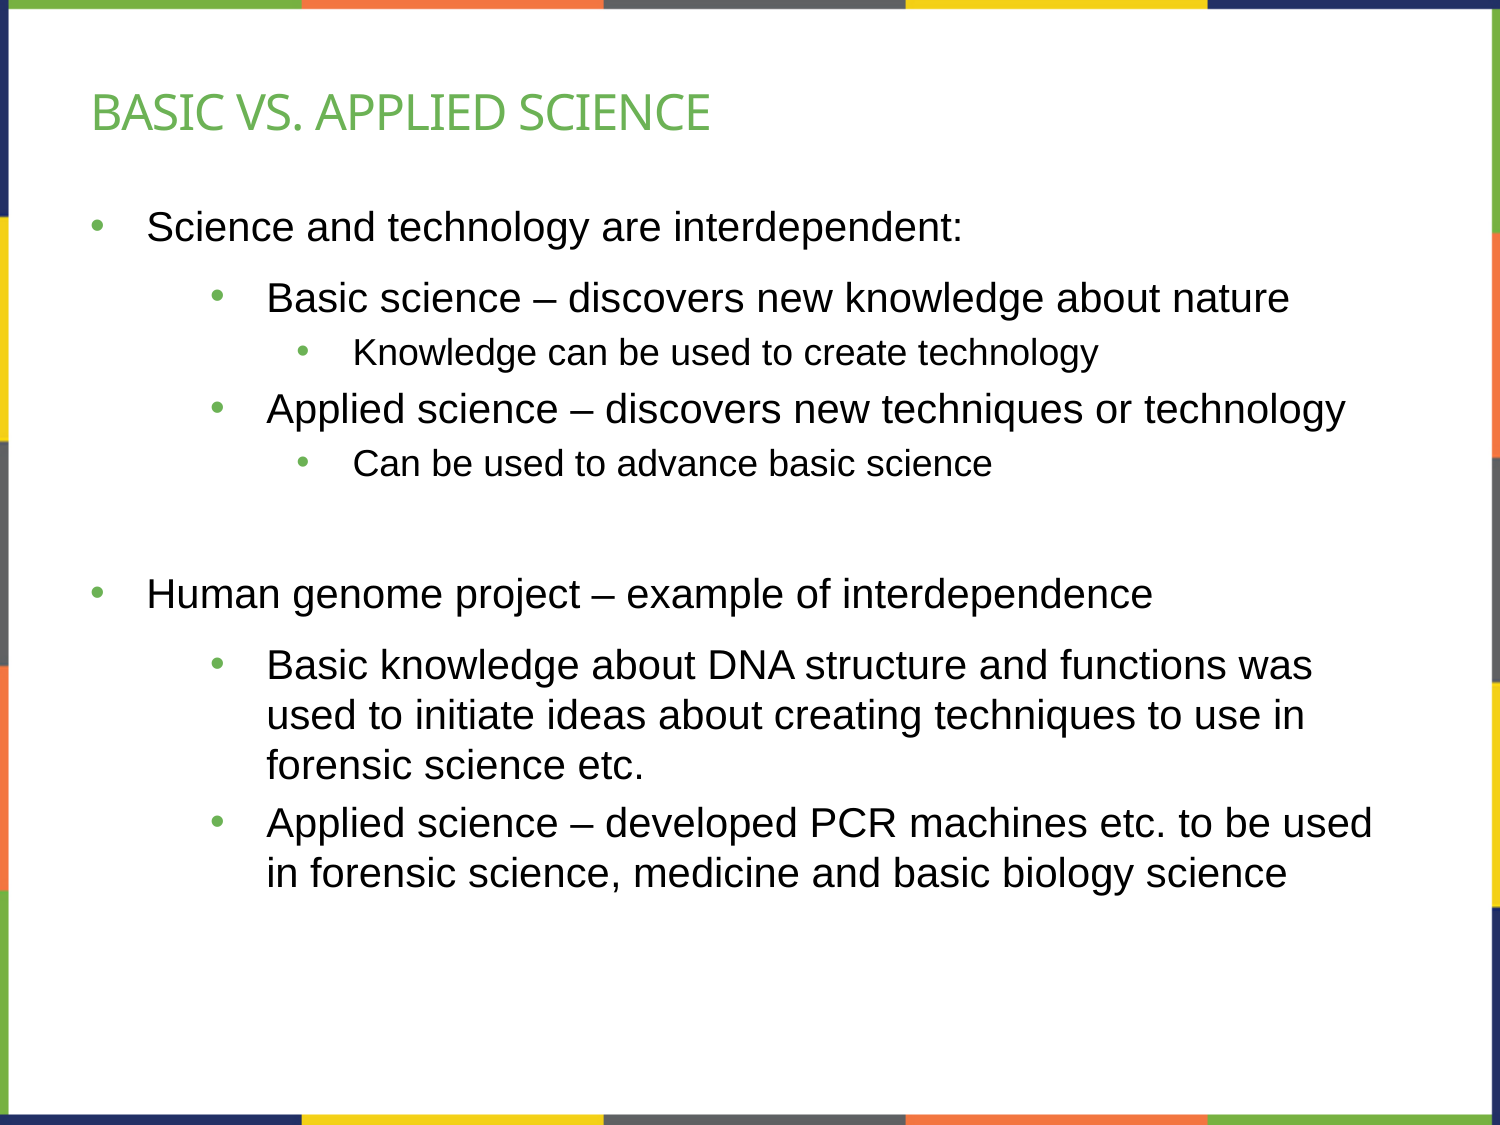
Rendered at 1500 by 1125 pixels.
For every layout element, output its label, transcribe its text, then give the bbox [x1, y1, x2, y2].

title Basic vs. applied science [75, 39, 1398, 148]
picture [0, 0, 1500, 1125]
list Science and technology are interdependent: Basic science – discovers new knowledge about nature Knowledge can be used to create technology Applied science – discovers new techniques or technology Can be used to advance basic science Human genome project – example of interdependence Basic knowledge about DNA structure and functions was used to initiate ideas about creating techniques to use in forensic science etc. Applied science – developed PCR machines etc. to be used in forensic science, medicine and basic biology science [75, 192, 1398, 986]
